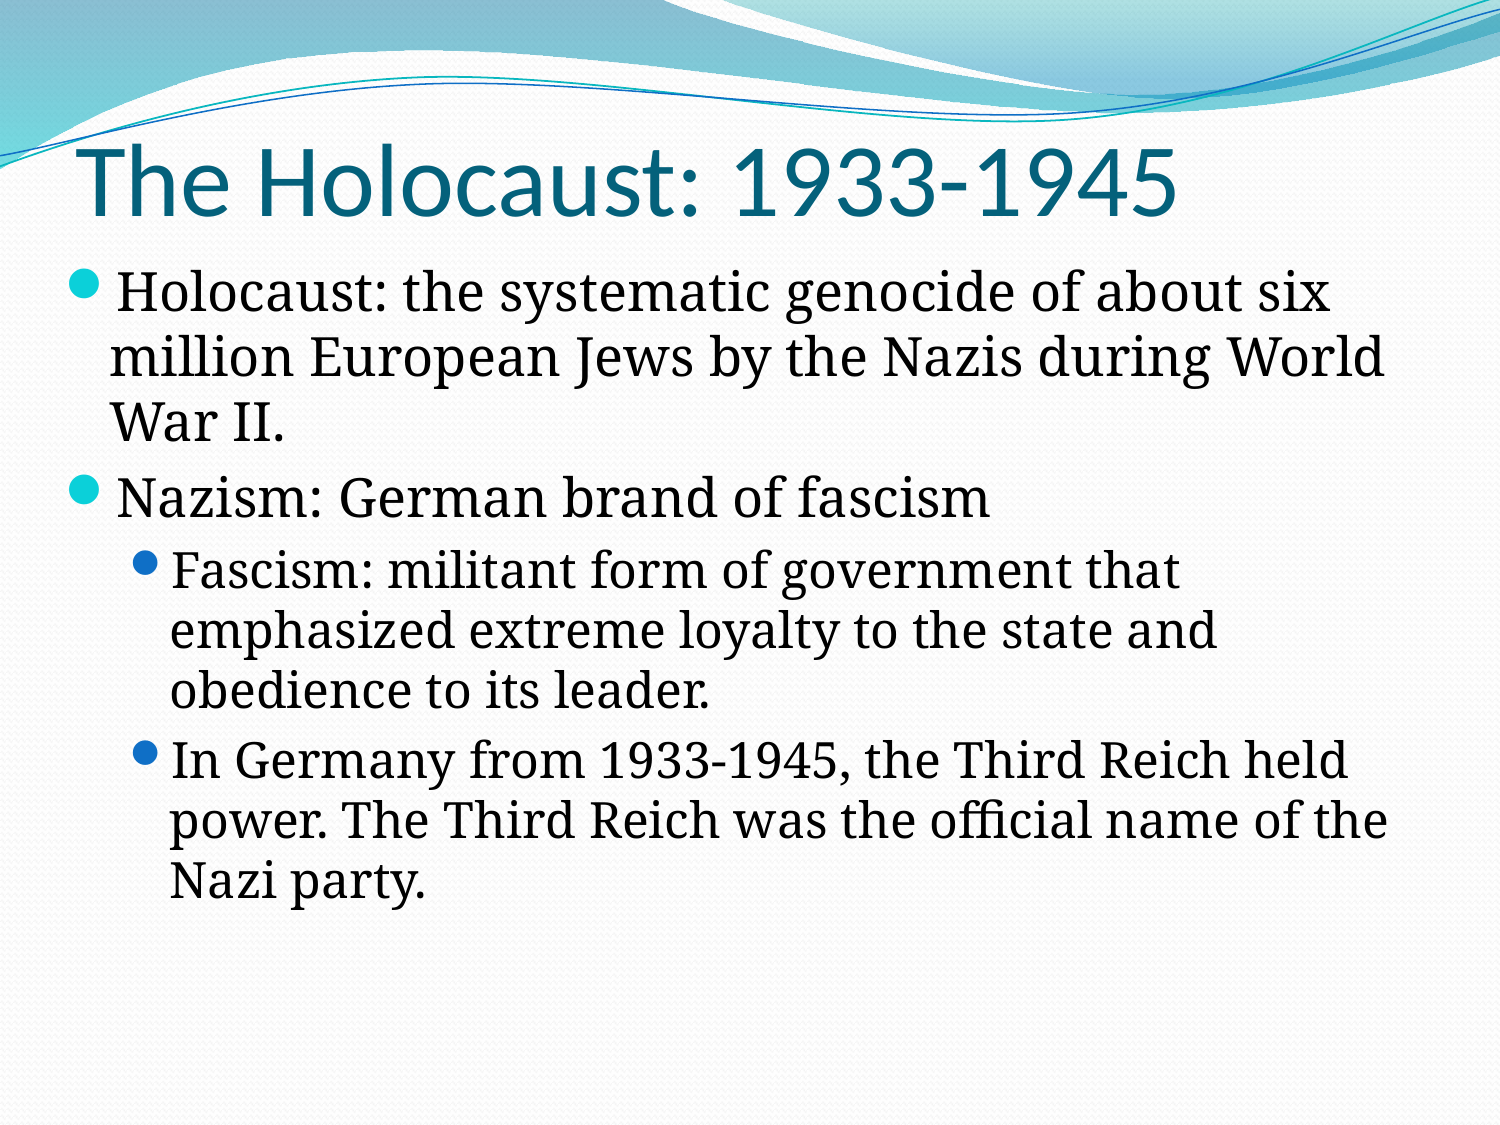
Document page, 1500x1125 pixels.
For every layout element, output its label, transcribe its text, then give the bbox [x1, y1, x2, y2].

title The Holocaust: 1933-1945 [75, 50, 1425, 238]
list Holocaust: the systematic genocide of about six million European Jews by the Nazis during World War II. Nazism: German brand of fascism Fascism: militant form of government that emphasized extreme loyalty to the state and obedience to its leader. In Germany from 1933-1945, the Third Reich held power. The Third Reich was the official name of the Nazi party. [50, 249, 1413, 1043]
